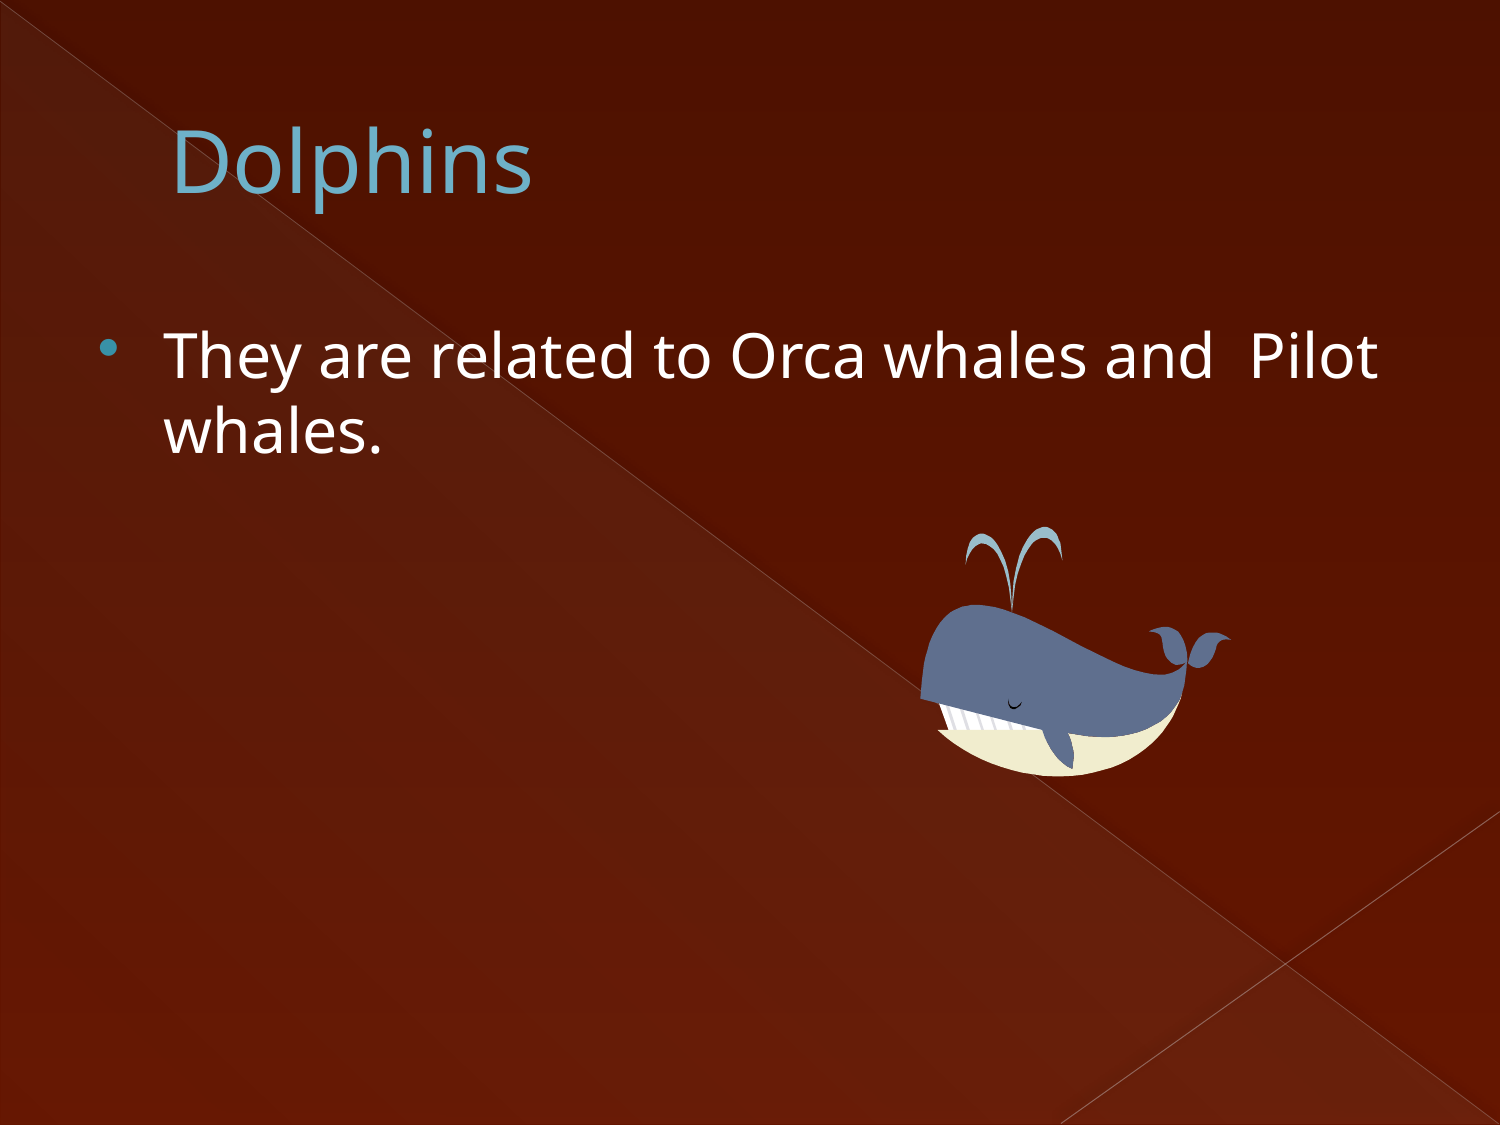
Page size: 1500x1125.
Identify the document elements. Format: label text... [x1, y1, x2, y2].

picture [918, 525, 1233, 778]
list They are related to Orca whales and Pilot whales. [75, 308, 1425, 1059]
title Dolphins [75, 43, 1425, 274]
